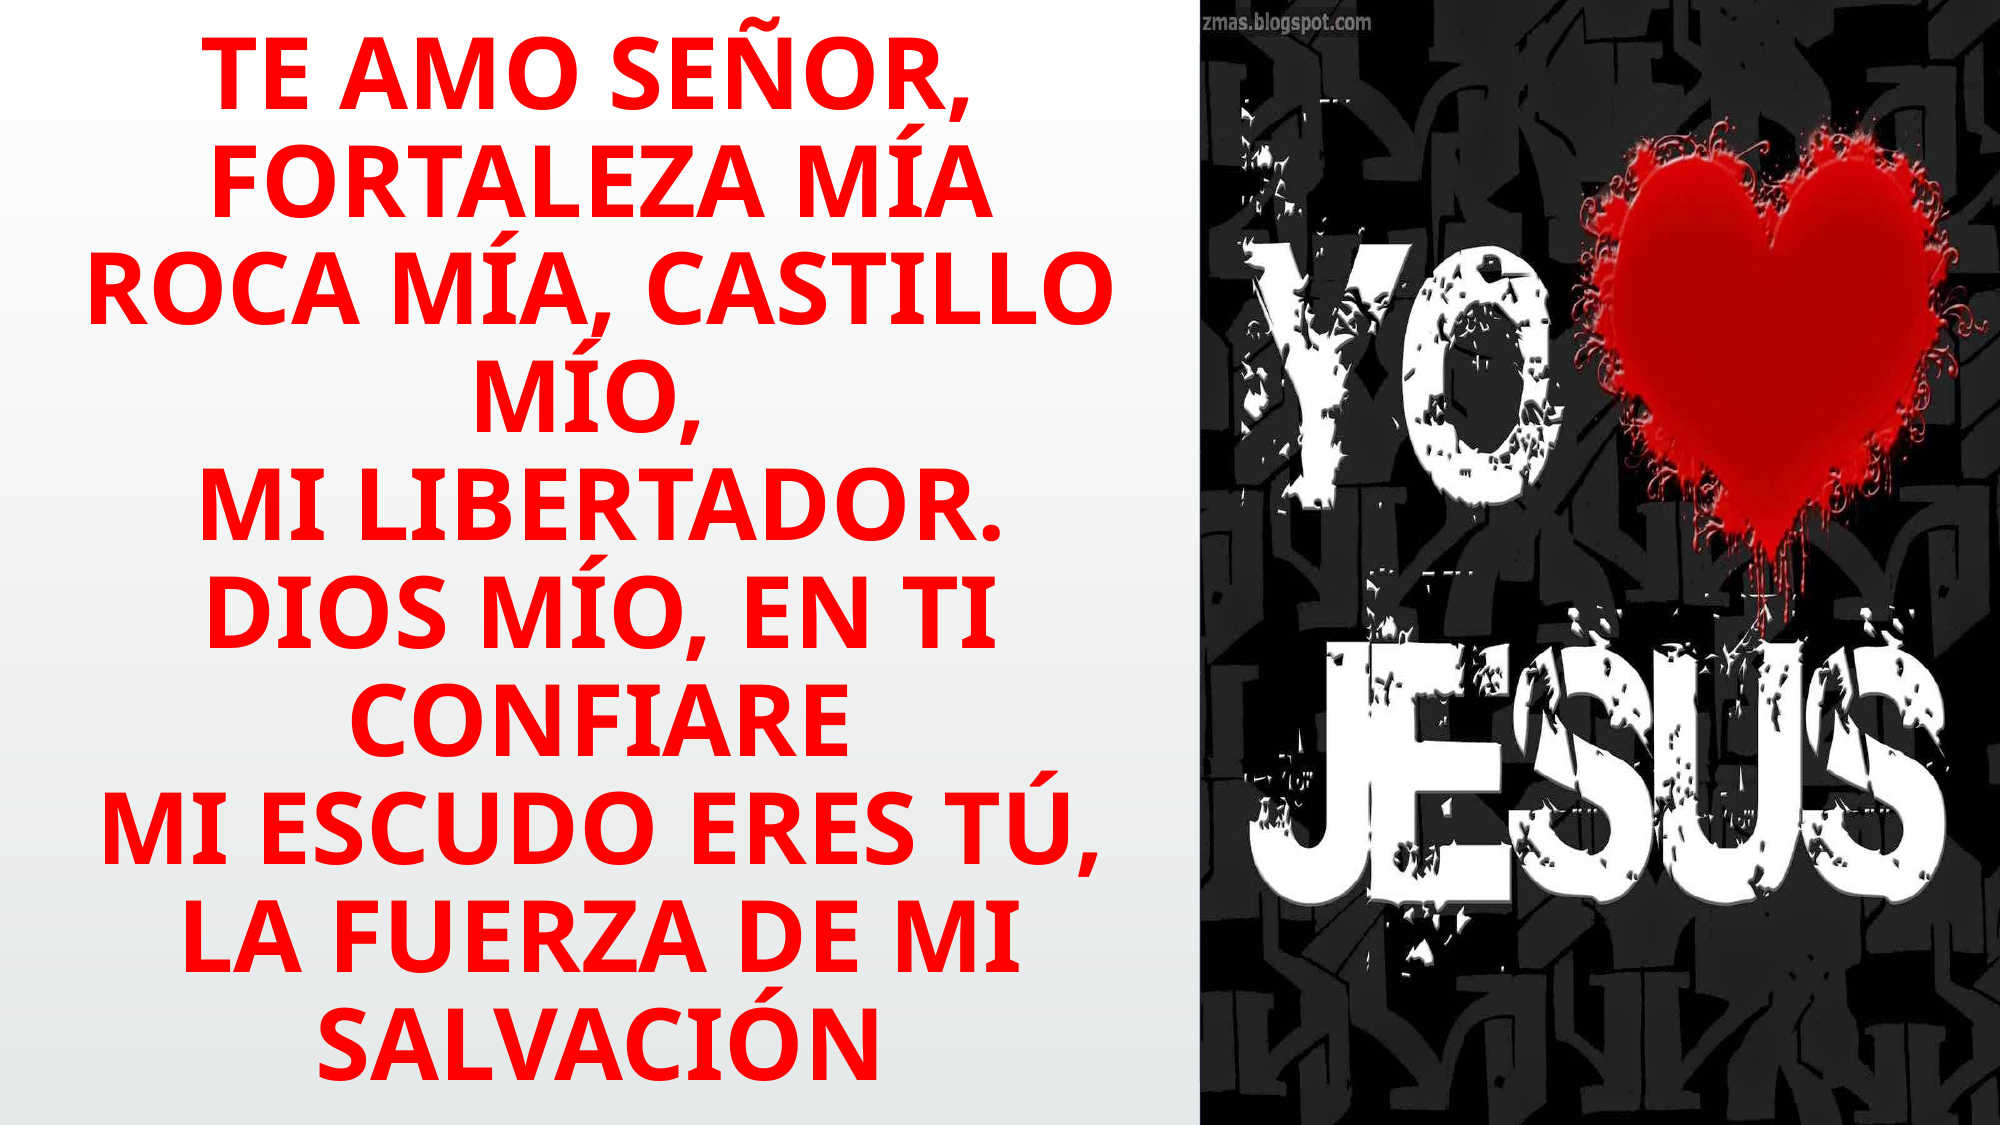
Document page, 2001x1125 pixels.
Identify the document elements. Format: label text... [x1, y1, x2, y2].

picture [1200, 0, 2000, 1125]
title TE AMO SEÑOR, FORTALEZA MÍA ROCA MÍA, CASTILLO MÍO, MI LIBERTADOR. DIOS MÍO, EN TI CONFIARE MI ESCUDO ERES TÚ, LA FUERZA DE MI SALVACIÓN [0, 0, 1200, 1125]
